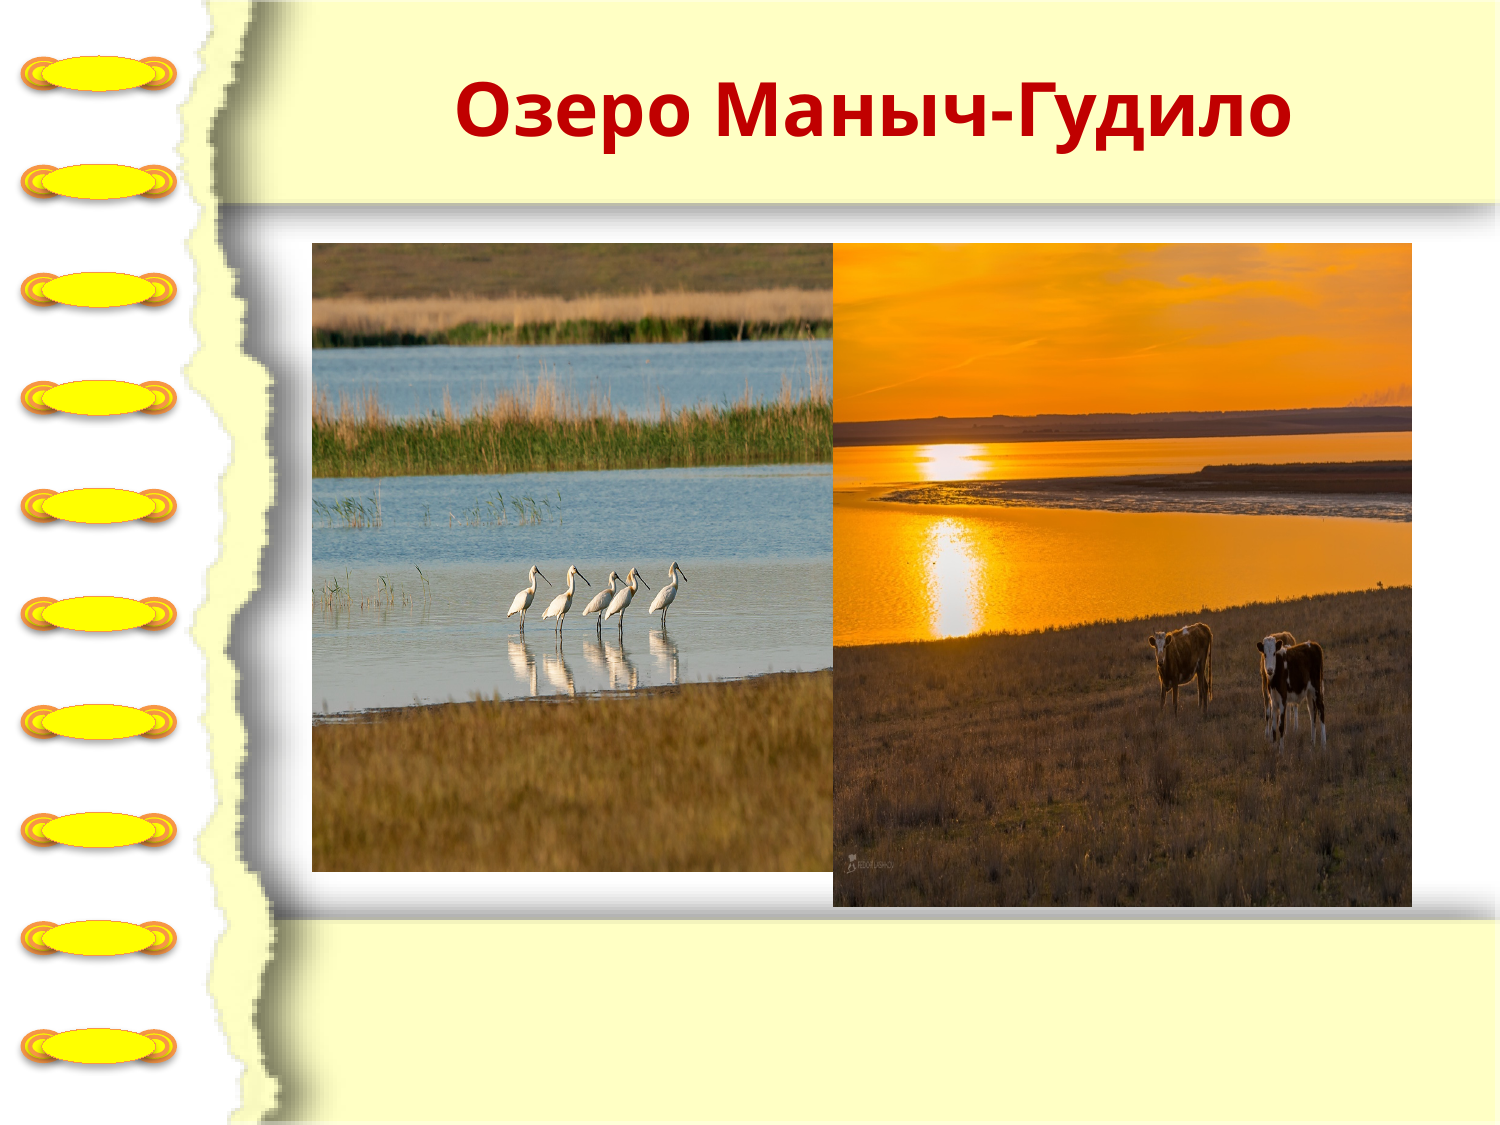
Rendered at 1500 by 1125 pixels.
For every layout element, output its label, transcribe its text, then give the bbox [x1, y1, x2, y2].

text_box Озеро Маныч-Гудило [312, 54, 1435, 160]
picture [312, 243, 1412, 907]
